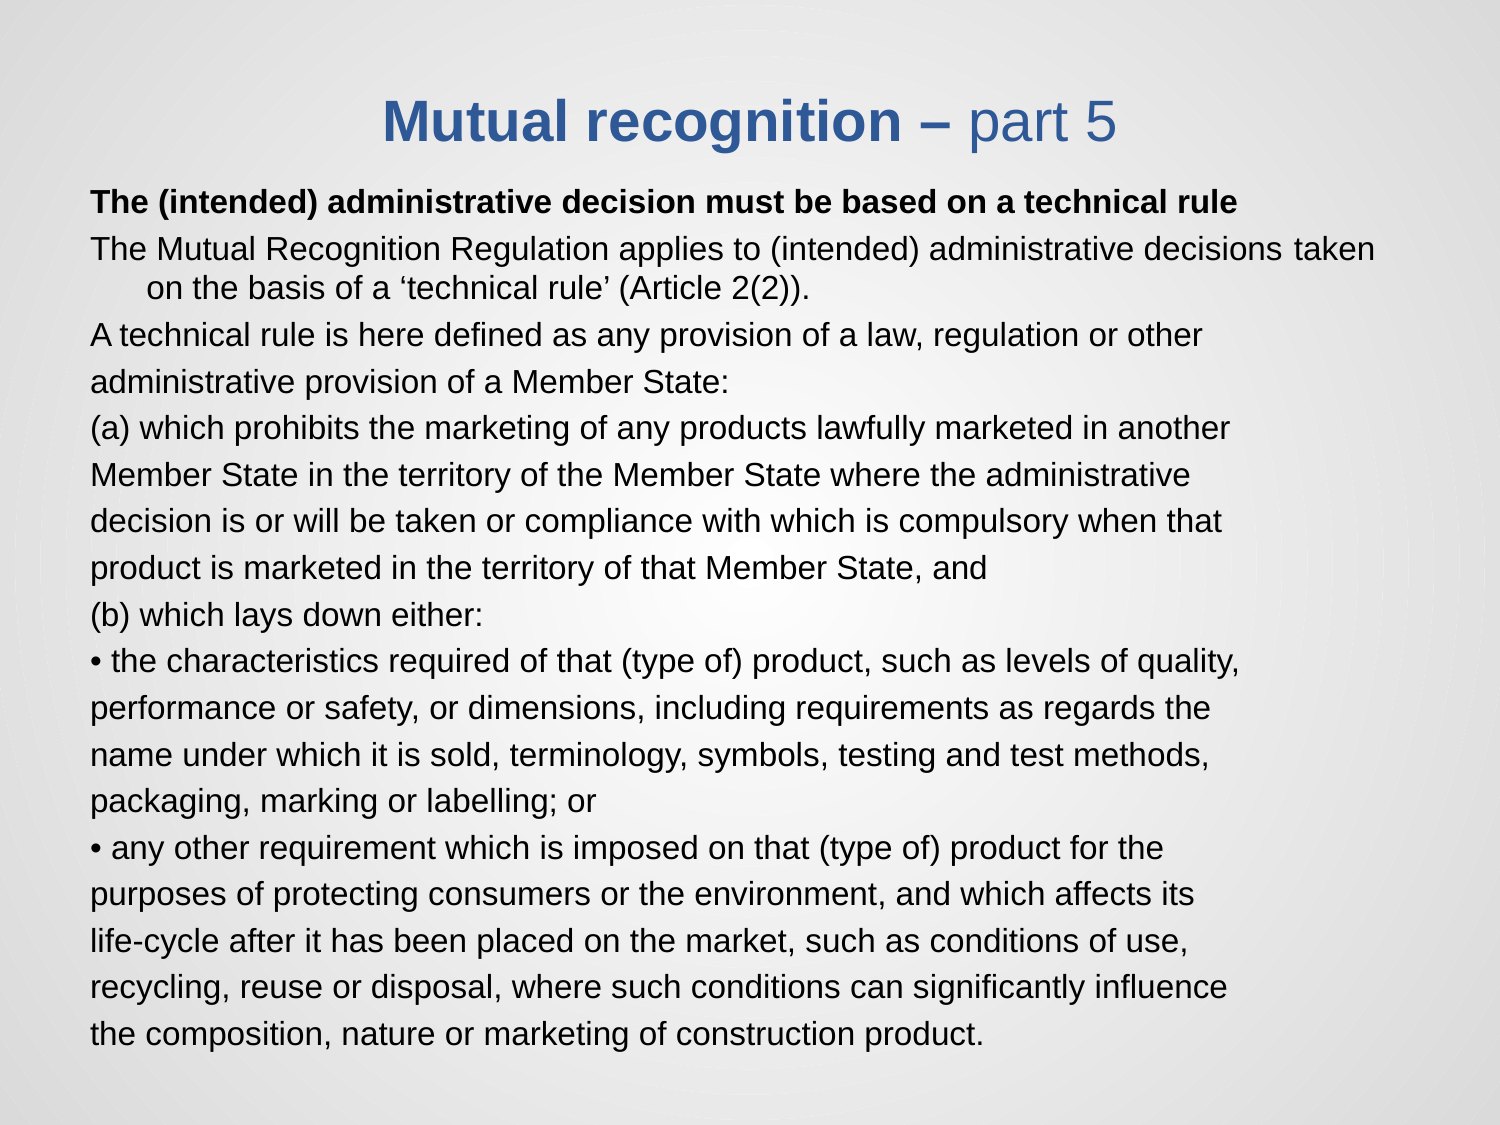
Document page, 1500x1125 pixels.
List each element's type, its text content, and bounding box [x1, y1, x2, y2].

title Mutual recognition – part 5 [75, 0, 1425, 161]
footer [108, 1042, 576, 1103]
list The (intended) administrative decision must be based on a technical rule The Mutual Recognition Regulation applies to (intended) administrative decisions taken on the basis of a ‘technical rule’ (Article 2(2)). A technical rule is here defined as any provision of a law, regulation or other administrative provision of a Member State: (a) which prohibits the marketing of any products lawfully marketed in another Member State in the territory of the Member State where the administrative decision is or will be taken or compliance with which is compulsory when that product is marketed in the territory of that Member State, and (b) which lays down either: • the characteristics required of that (type of) product, such as levels of quality, performance or safety, or dimensions, including requirements as regards the name under which it is sold, terminology, symbols, testing and test methods, packaging, marking or labelling; or • any other requirement which is imposed on that (type of) product for the purposes of protecting consumers or the environment, and which affects its life-cycle after it has been placed on the market, such as conditions of use, recycling, reuse or disposal, where such conditions can significantly influence the composition, nature or marketing of construction product. [75, 172, 1425, 1005]
